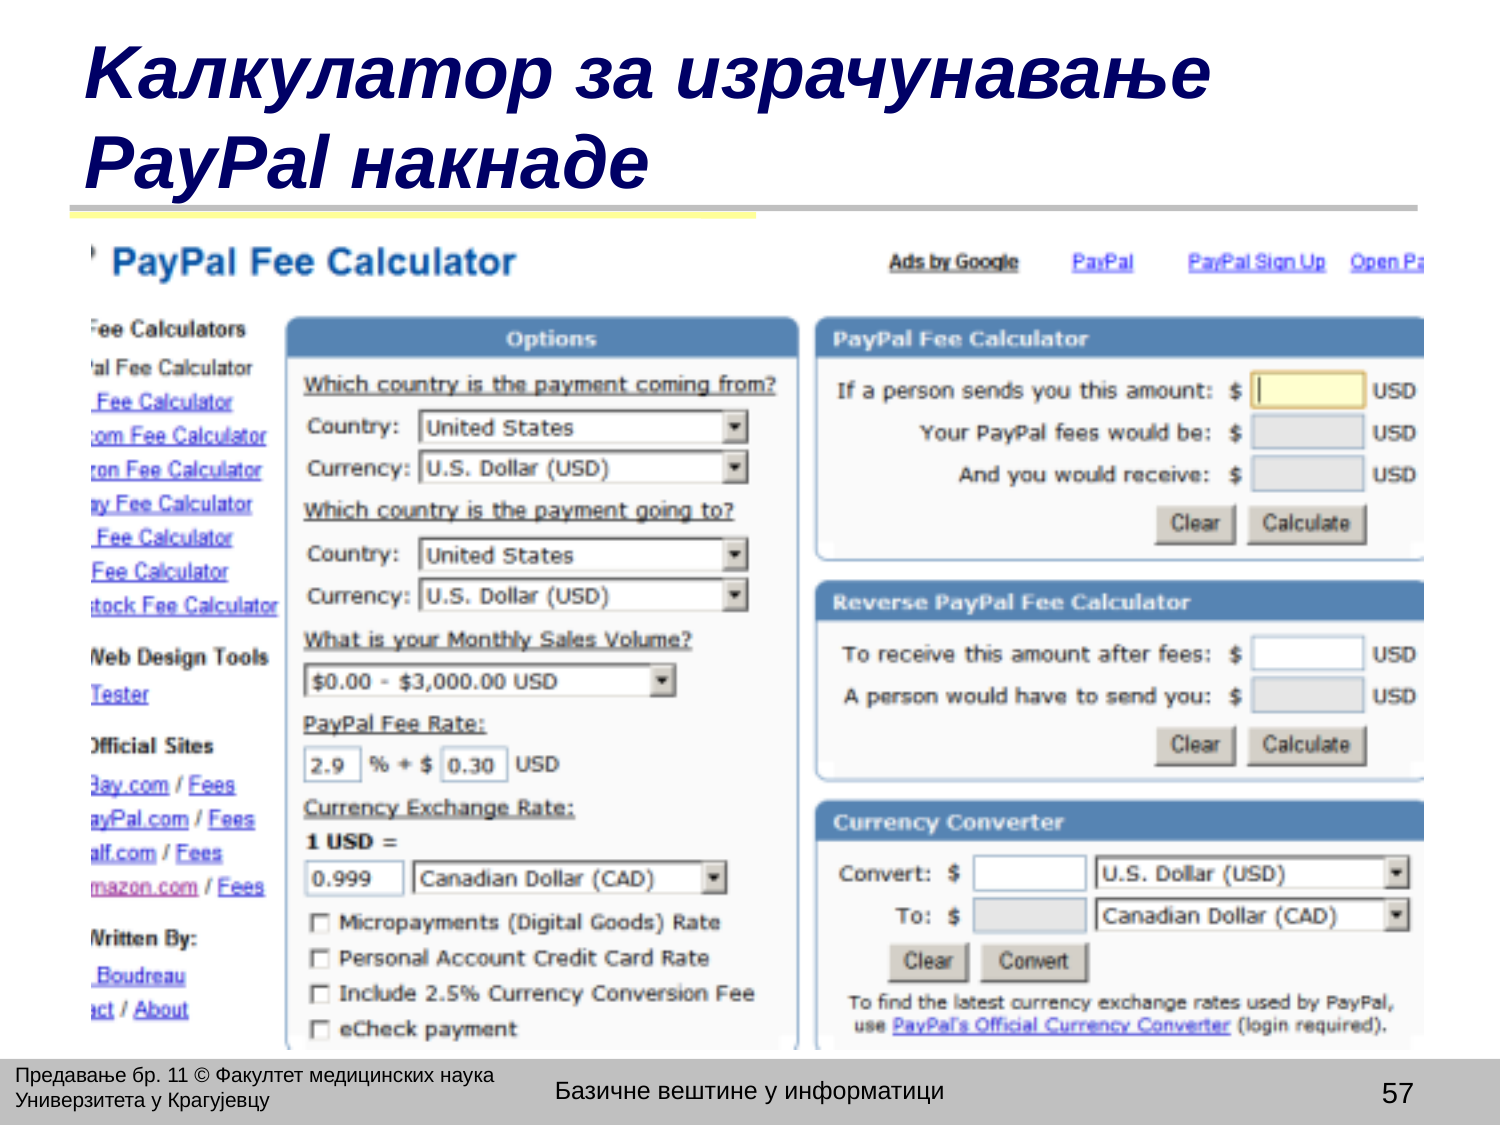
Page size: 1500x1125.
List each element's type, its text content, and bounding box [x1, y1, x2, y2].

slide_number Предавање бр. 11 © Факултет медицинских наука Универзитета у Крагујевцу [0, 1053, 621, 1108]
picture [91, 228, 1424, 1050]
title Kалкулатор за израчунавање РауРаl накнаде [69, 19, 1426, 208]
slide_number 57 [1079, 1066, 1430, 1125]
footer Базичне вештине у информатици [512, 1066, 988, 1125]
